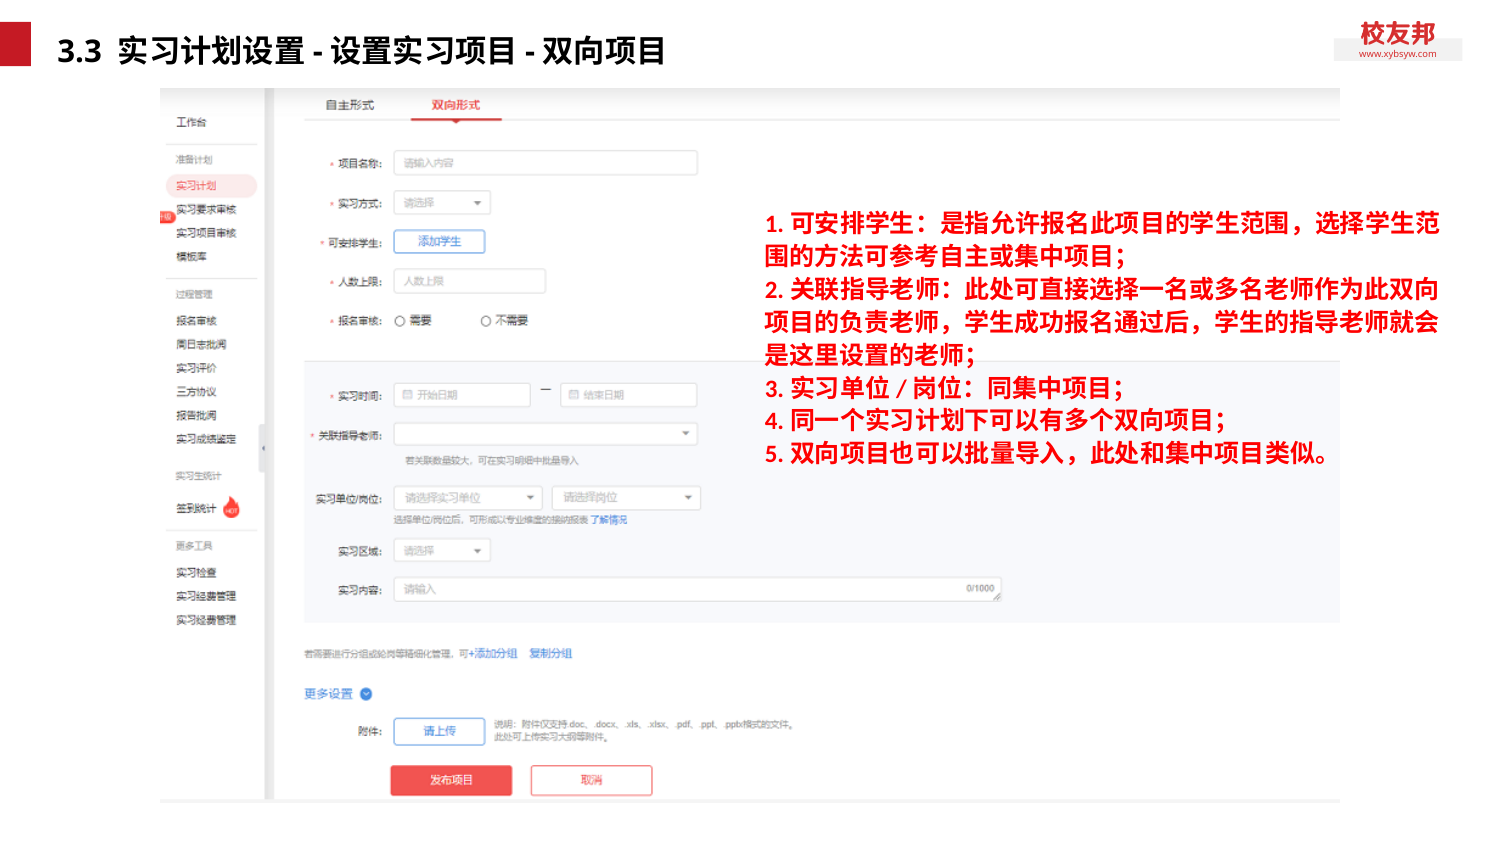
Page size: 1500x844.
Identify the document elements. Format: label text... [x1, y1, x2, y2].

picture [1361, 21, 1435, 45]
title 3.3 实习计划设置-设置实习项目-双向项目 [42, 11, 939, 77]
picture [160, 88, 1340, 803]
text_box 1.可安排学生：是指允许报名此项目的学生范围，选择学生范围的方法可参考自主或集中项目； 2.关联指导老师：此处可直接选择一名或多名老师作为此双向项目的负责老师，学生成功报名通过后，学生的指导老师就会是这里设置的老师； 3.实习单位/岗位：同集中项目； 4.同一个实习计划下可以有多个双向项目； 5.双向项目也可以批量导入，此处和集中项目类似。 [1340, 197, 1457, 476]
